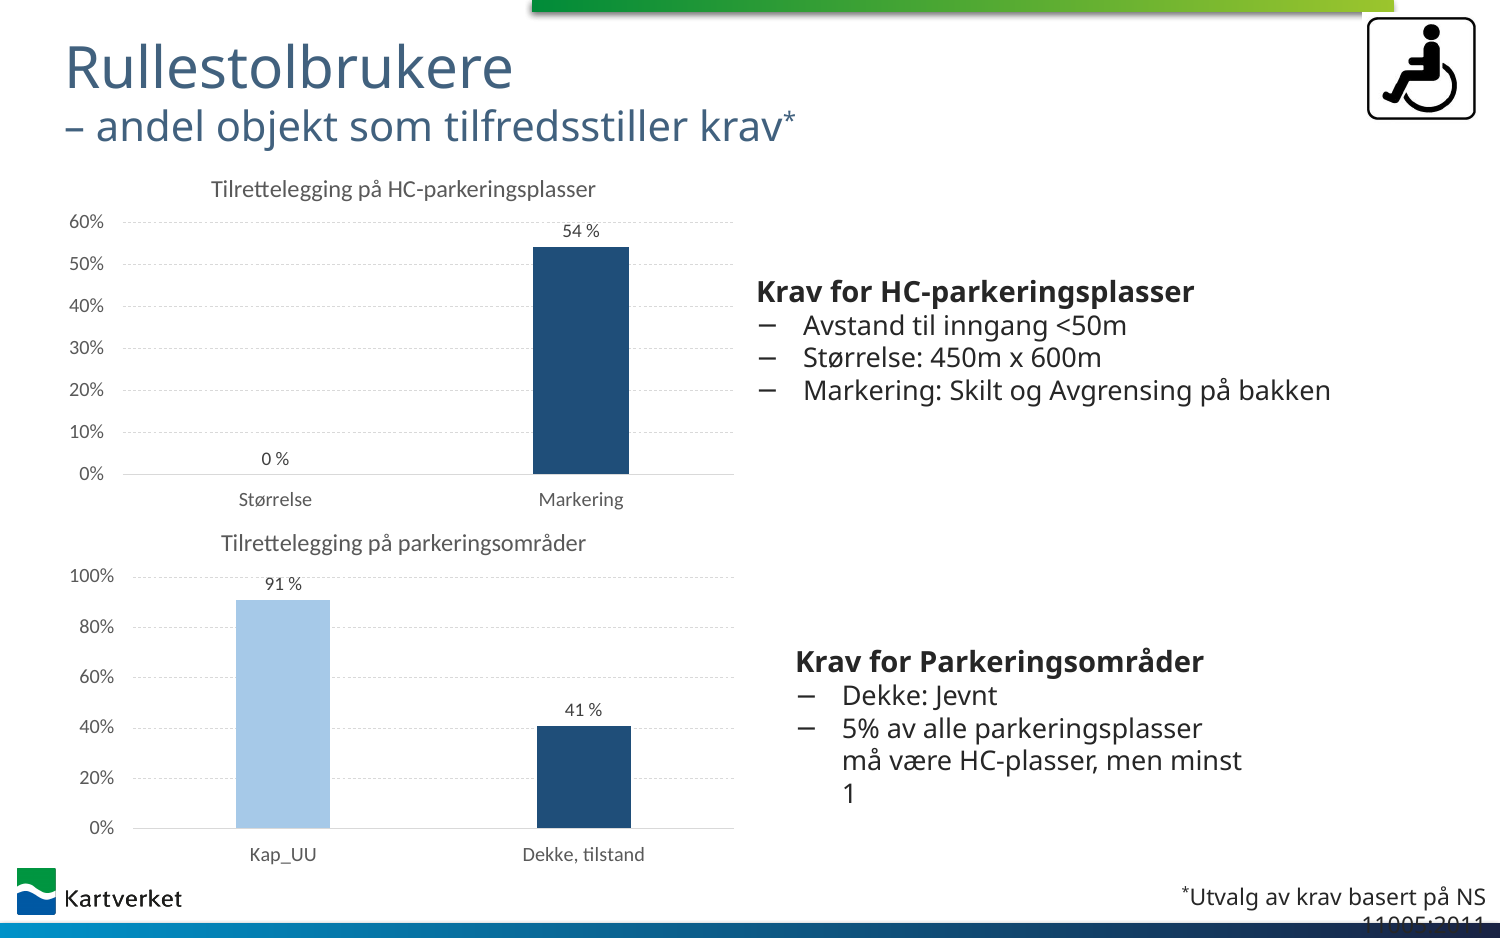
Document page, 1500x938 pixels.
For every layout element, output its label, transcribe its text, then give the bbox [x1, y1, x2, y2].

text_box Rullestolbrukere – andel objekt som tilfredsstiller krav* [49, 25, 1431, 158]
picture [62, 166, 746, 519]
text_box *Utvalg av krav basert på NS 11005:2011 [1068, 873, 1500, 938]
picture [62, 520, 746, 874]
text_box Krav for Parkeringsområder Dekke: Jevnt 5% av alle parkeringsplasser må være HC-plasser, men minst 1 [780, 636, 1261, 816]
text_box Krav for HC-parkeringsplasser Avstand til inngang <50m Størrelse: 450m x 600m Markering: Skilt og Avgrensing på bakken [750, 265, 1346, 413]
picture [1362, 12, 1481, 126]
